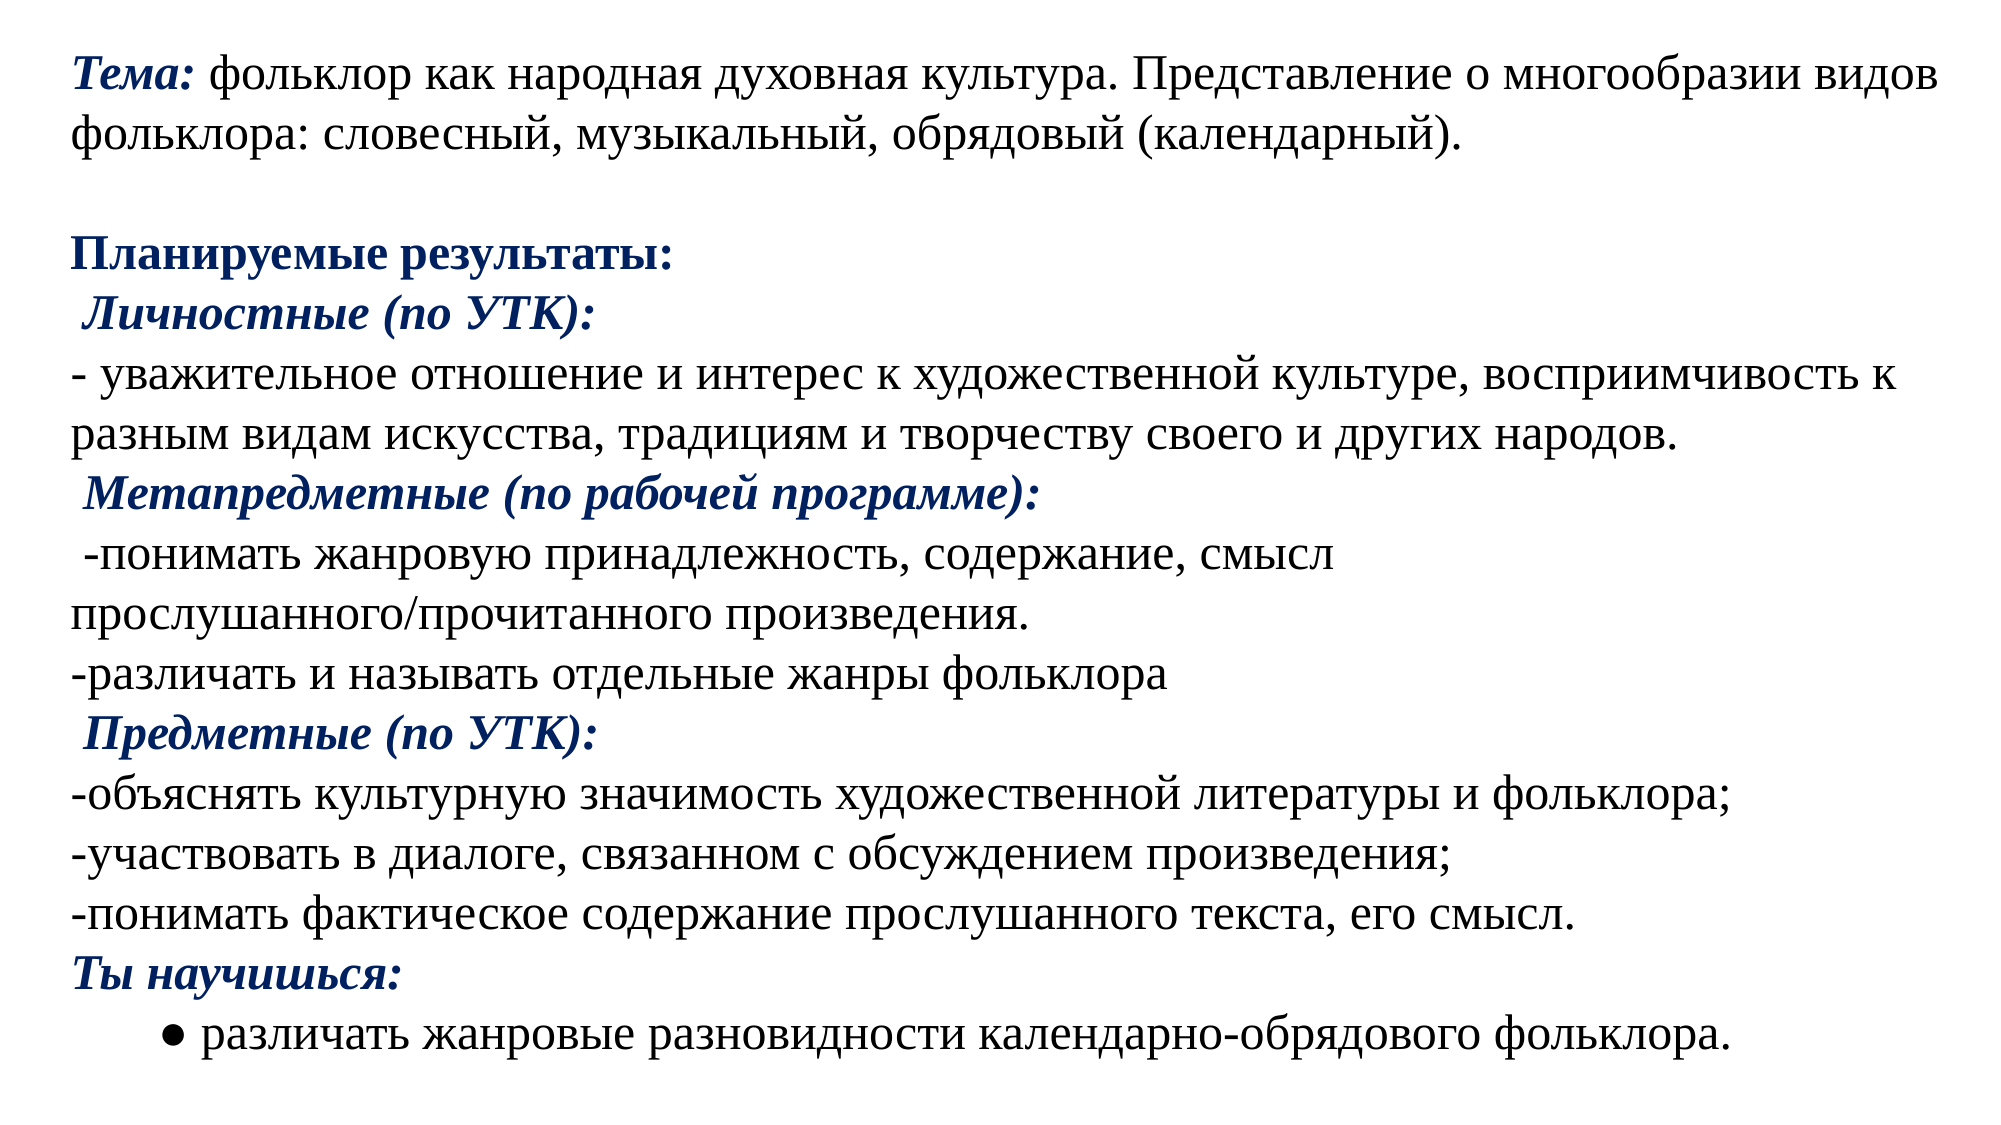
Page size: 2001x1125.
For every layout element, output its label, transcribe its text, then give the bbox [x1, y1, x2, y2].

text_box Тема: фольклор как народная духовная культура. Представление о многообразии видов фольклора: словесный, музыкальный, обрядовый (календарный). Планируемые результаты: Личностные (по УТК): - уважительное отношение и интерес к художественной культуре, восприимчивость к разным видам искусства, традициям и творчеству своего и других народов. Метапредметные (по рабочей программе): -понимать жанровую принадлежность, содержание, смысл прослушанного/прочитанного произведения. -различать и называть отдельные жанры фольклора Предметные (по УТК): -объяснять культурную значимость художественной литературы и фольклора; -участвовать в диалоге, связанном с обсуждением произведения; -понимать фактическое содержание прослушанного текста, его смысл. Ты научишься: ● различать жанровые разновидности календарно-обрядового фольклора. [55, 32, 1980, 1125]
